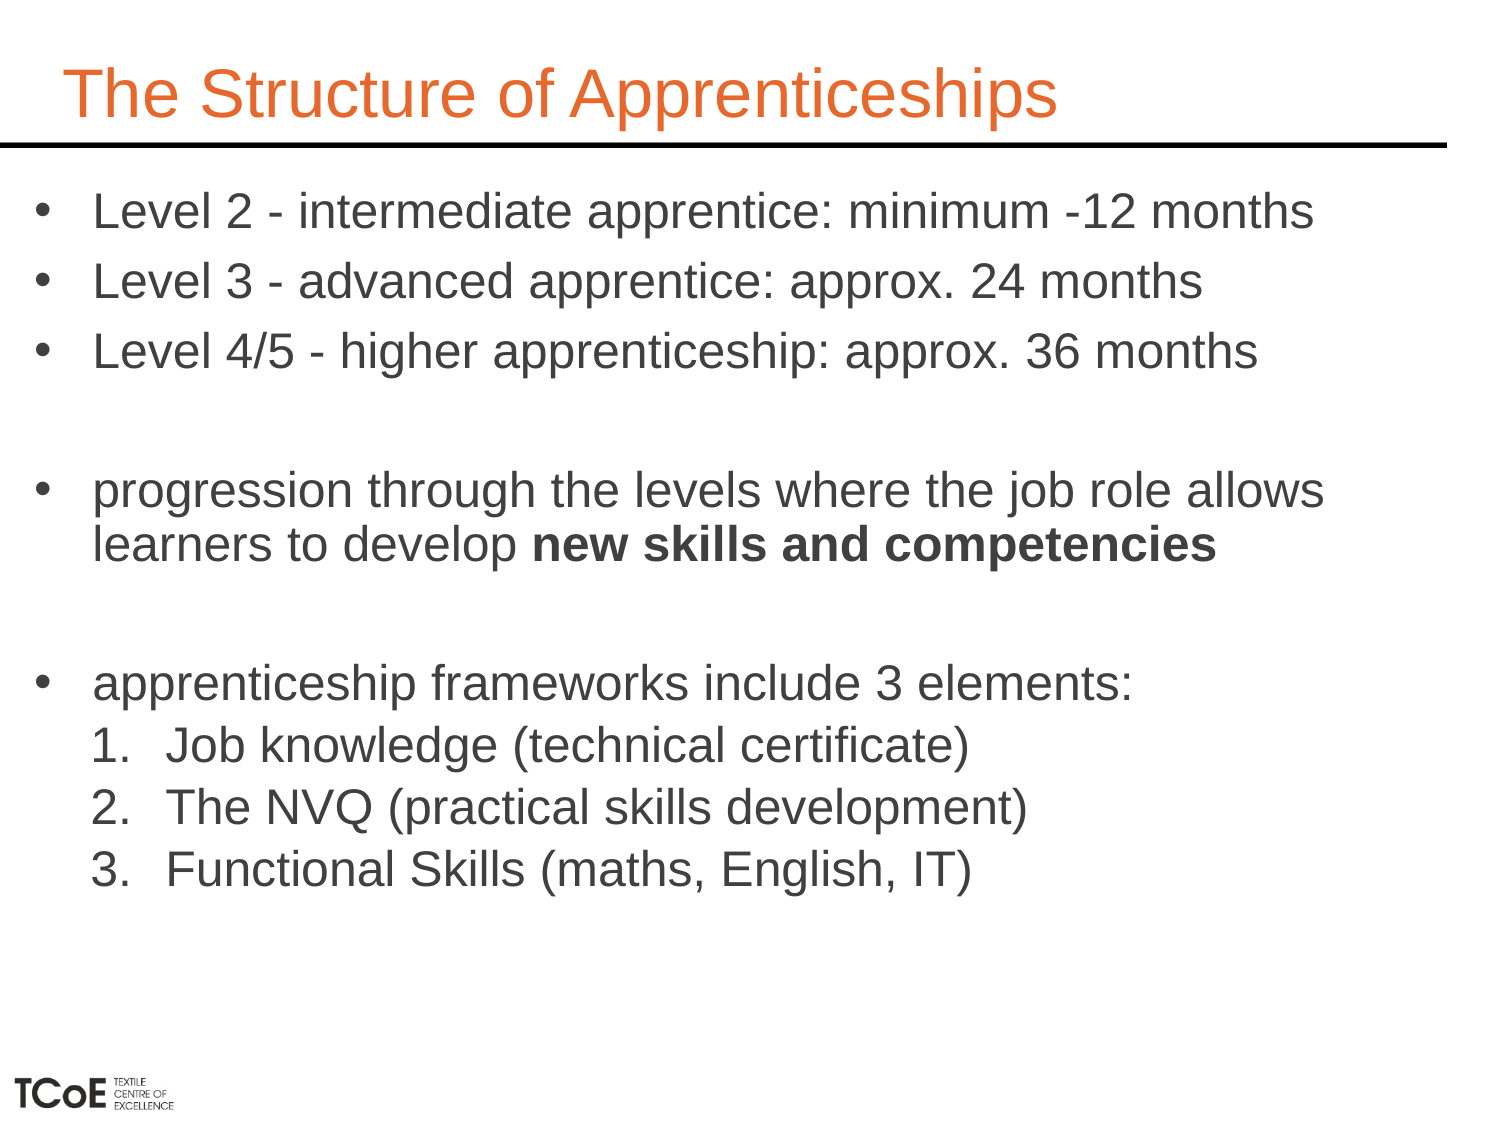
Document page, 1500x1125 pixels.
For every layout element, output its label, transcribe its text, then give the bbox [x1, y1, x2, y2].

list Level 2 - intermediate apprentice: minimum -12 months Level 3 - advanced apprentice: approx. 24 months Level 4/5 - higher apprenticeship: approx. 36 months progression through the levels where the job role allows learners to develop new skills and competencies apprenticeship frameworks include 3 elements: Job knowledge (technical certificate) The NVQ (practical skills development) Functional Skills (maths, English, IT) [19, 178, 1484, 974]
picture [12, 1064, 191, 1115]
picture [0, 139, 1448, 152]
title The Structure of Apprenticeships [47, 50, 1444, 143]
